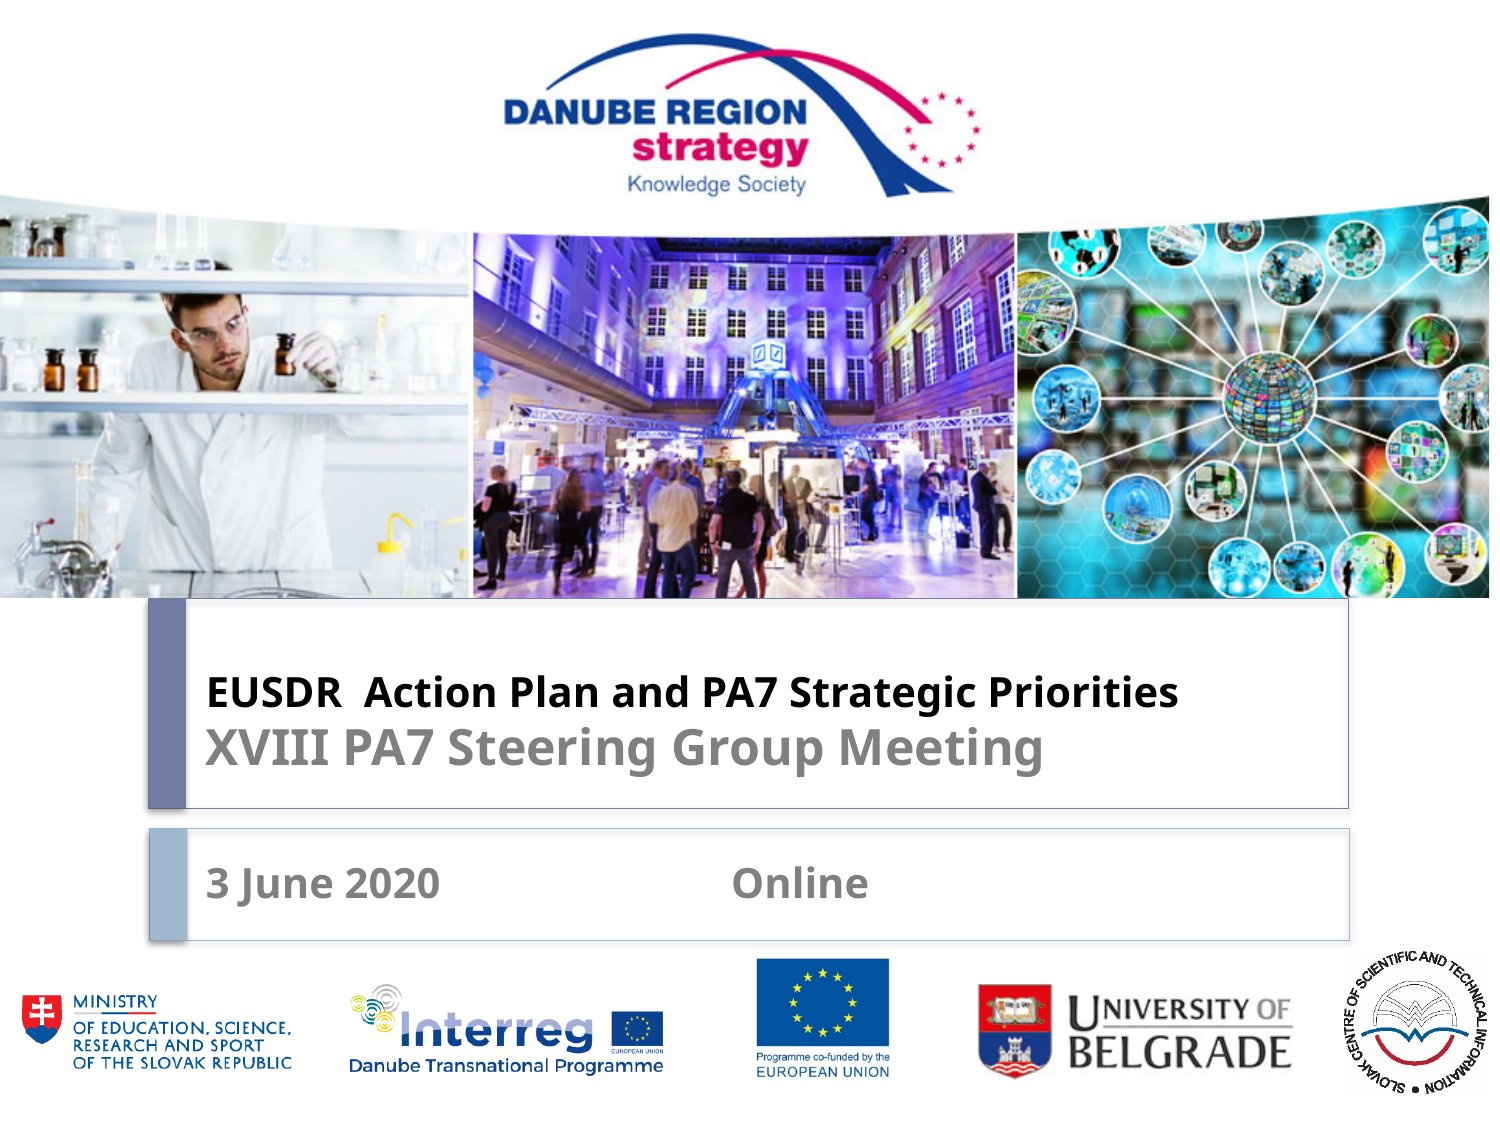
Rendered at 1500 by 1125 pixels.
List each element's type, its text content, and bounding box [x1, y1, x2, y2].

picture [348, 981, 666, 1078]
picture [749, 951, 894, 1083]
picture [3, 991, 314, 1083]
text_box EUSDR Action Plan and PA7 Strategic Priorities XVIII PA7 Steering Group Meeting [191, 633, 1327, 784]
title 3 June 2020 Online [191, 849, 1361, 917]
picture [977, 984, 1294, 1080]
picture [0, 8, 1490, 599]
picture [1340, 947, 1490, 1098]
